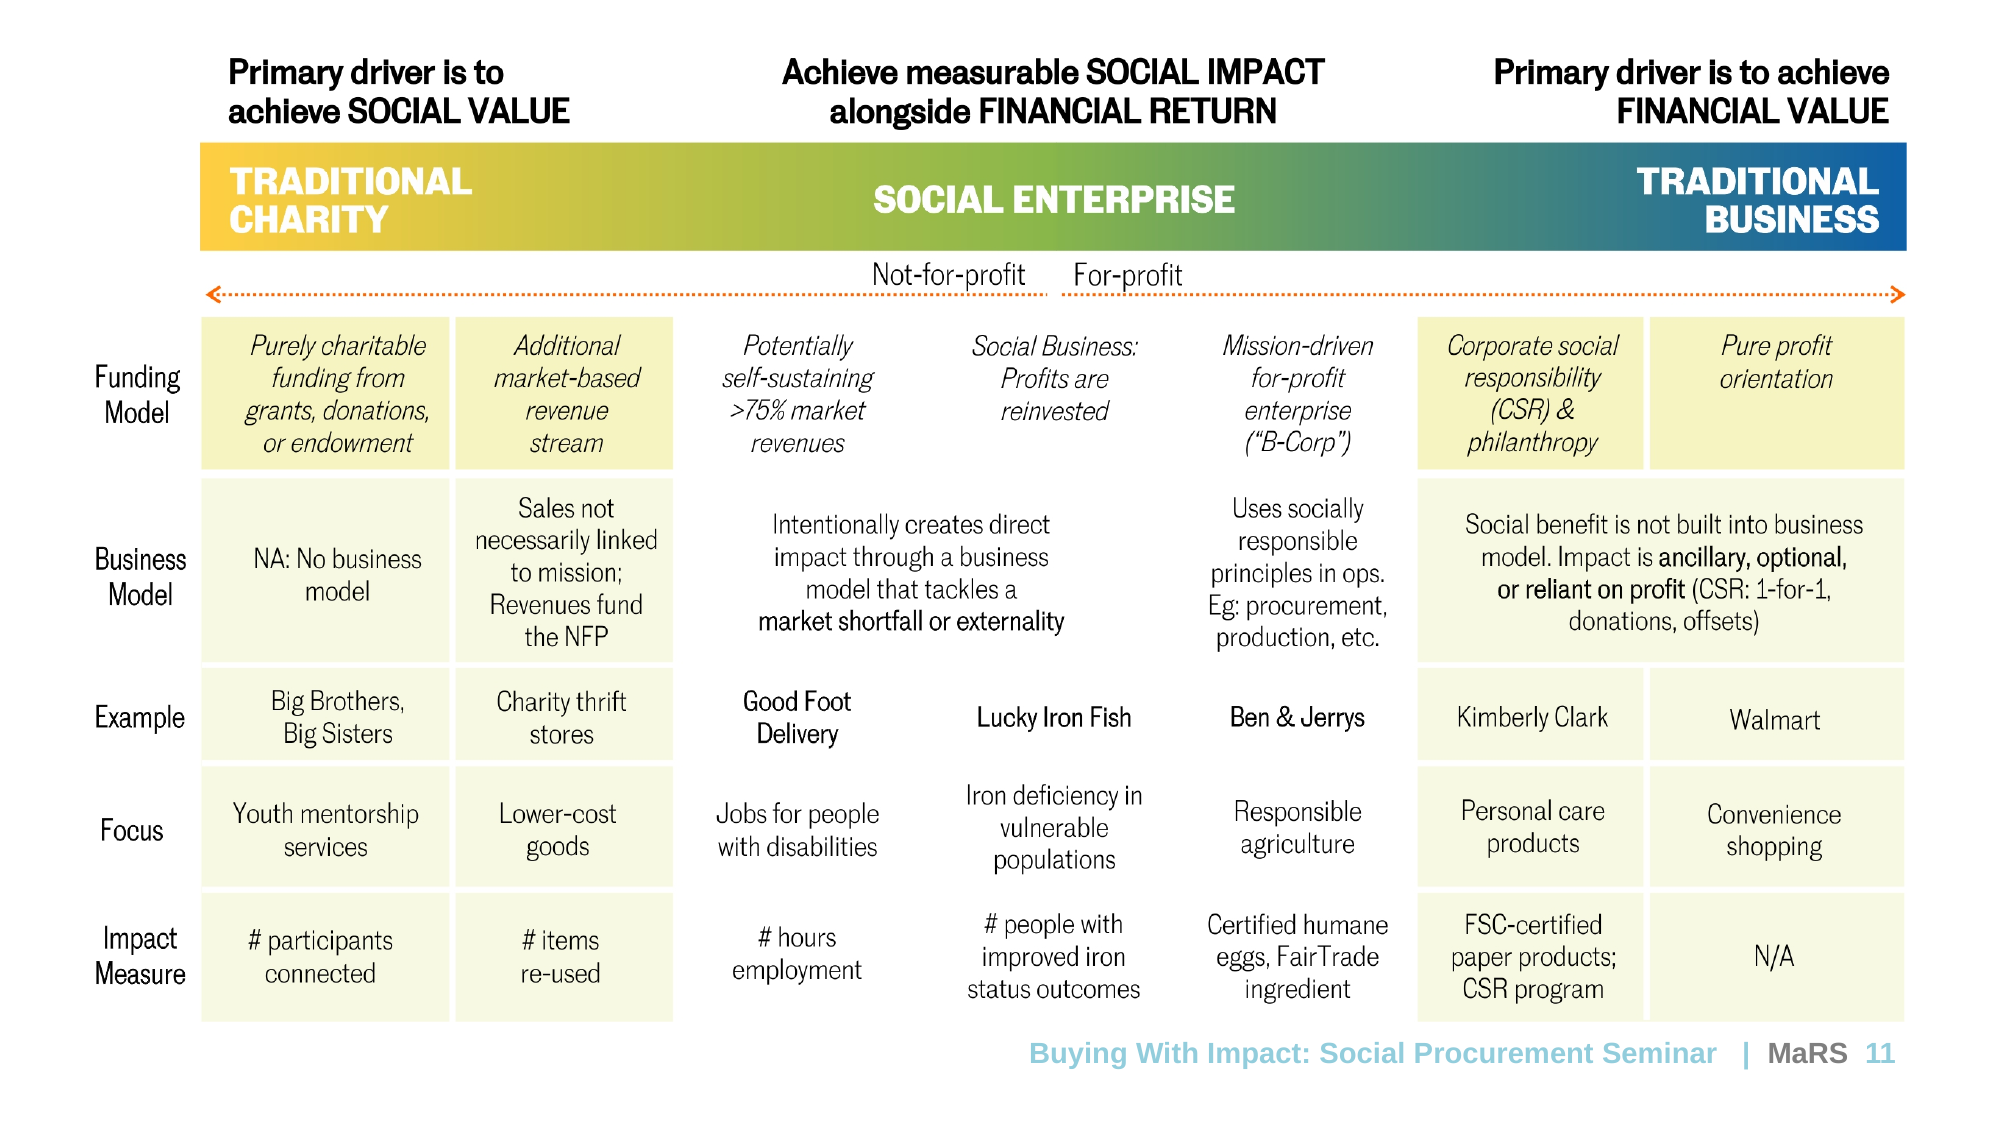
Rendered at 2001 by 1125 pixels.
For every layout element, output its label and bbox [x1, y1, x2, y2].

picture [94, 57, 1907, 1022]
